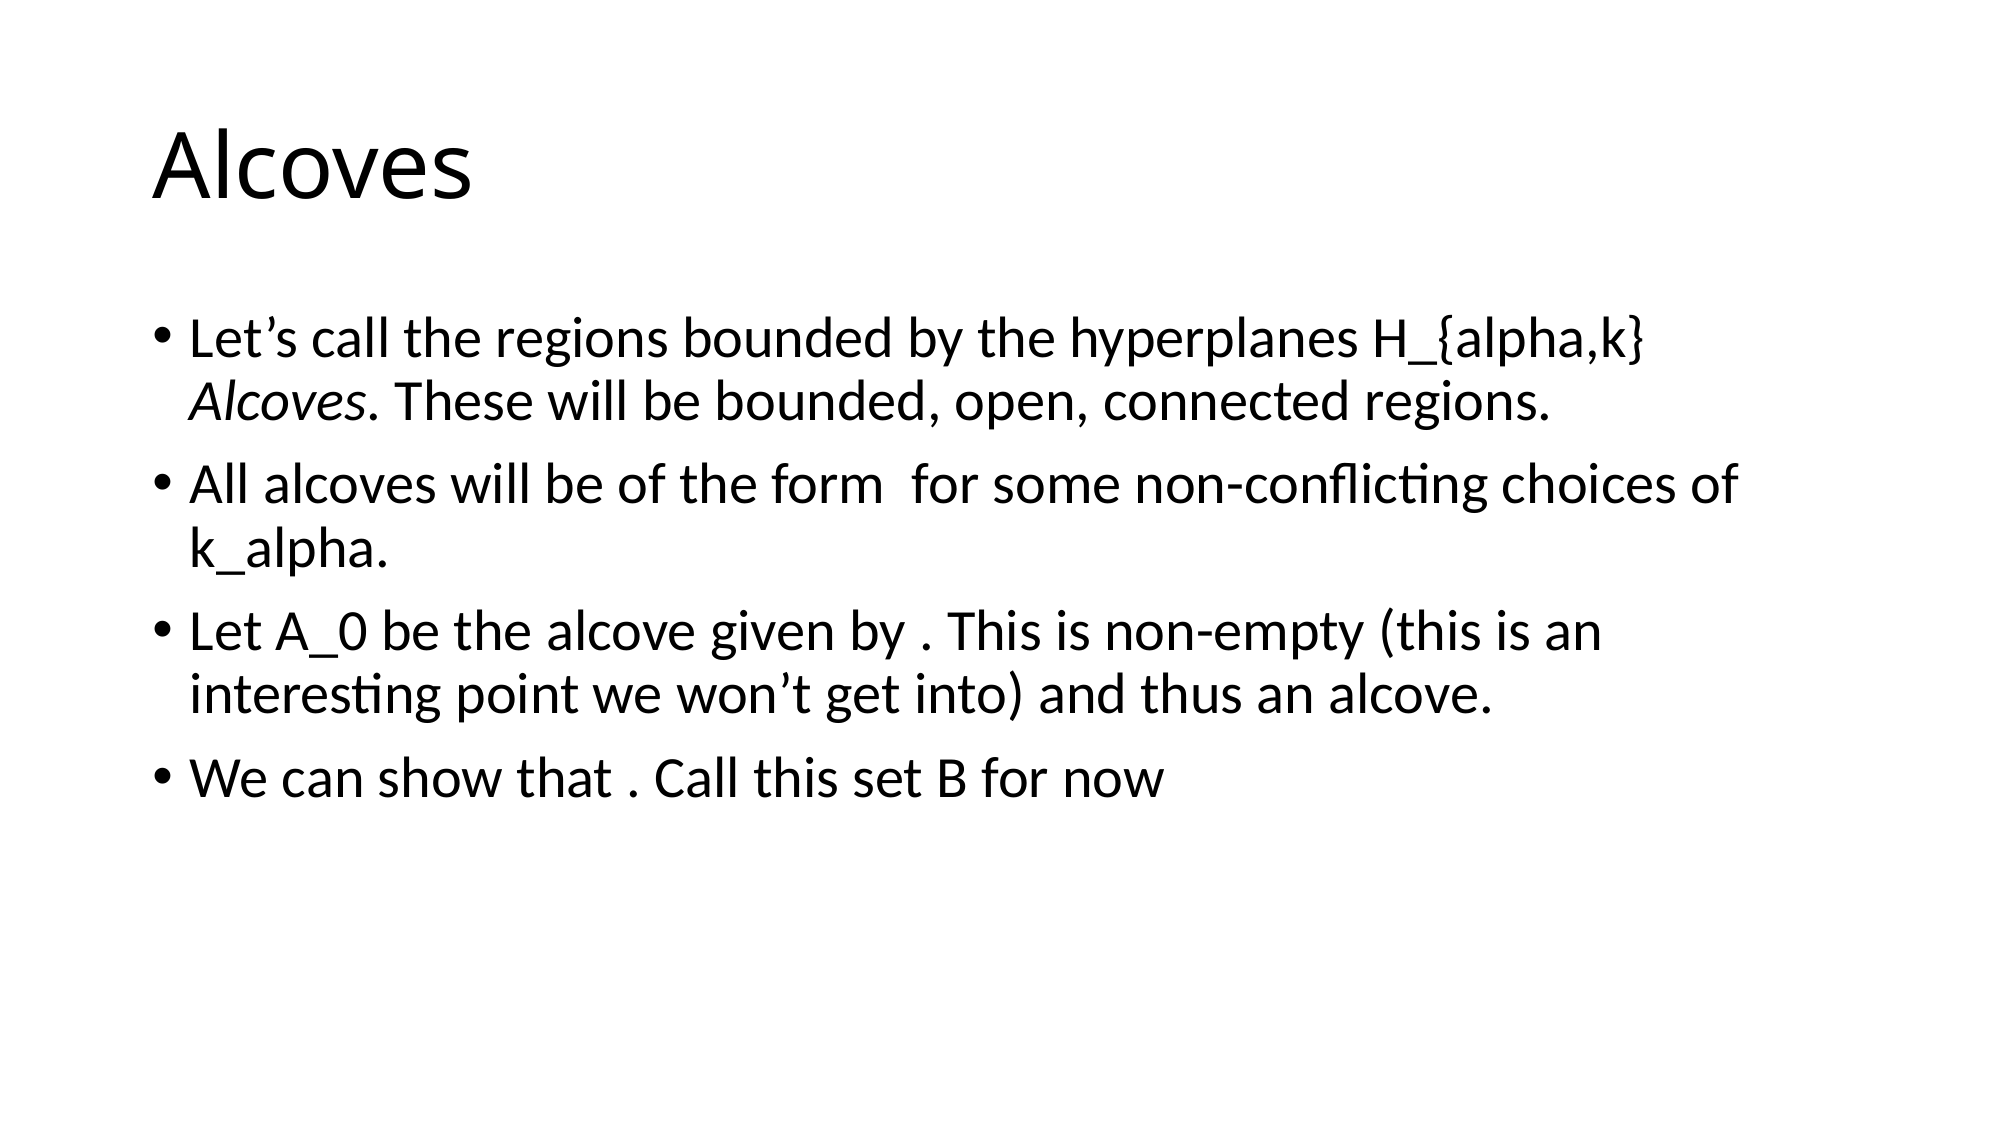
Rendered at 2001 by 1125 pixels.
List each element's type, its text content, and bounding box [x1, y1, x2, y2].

title Alcoves [137, 59, 1863, 278]
